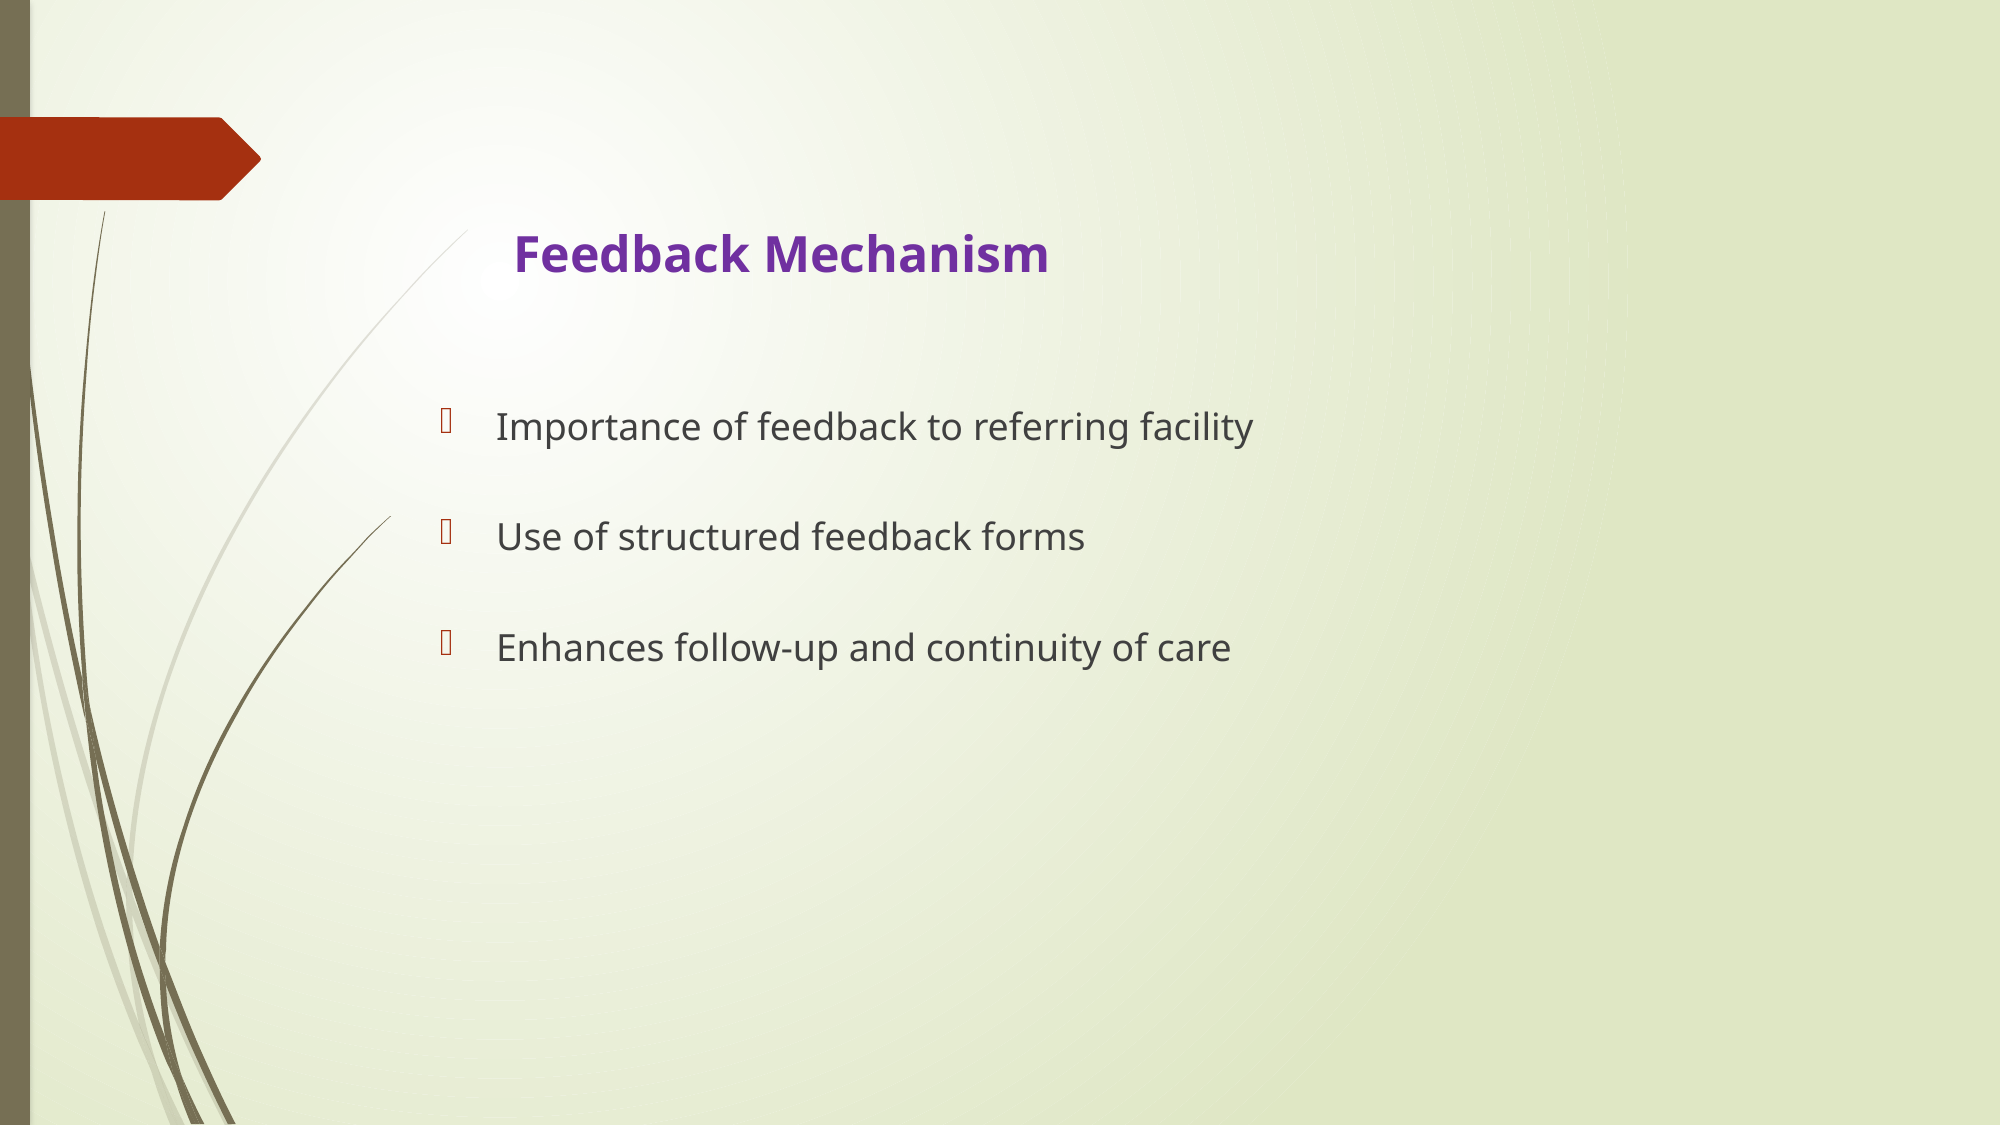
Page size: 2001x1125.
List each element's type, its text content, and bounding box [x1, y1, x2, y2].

list Importance of feedback to referring facility Use of structured feedback forms Enhances follow-up and continuity of care [424, 350, 1888, 970]
title Feedback Mechanism [498, 155, 1195, 296]
